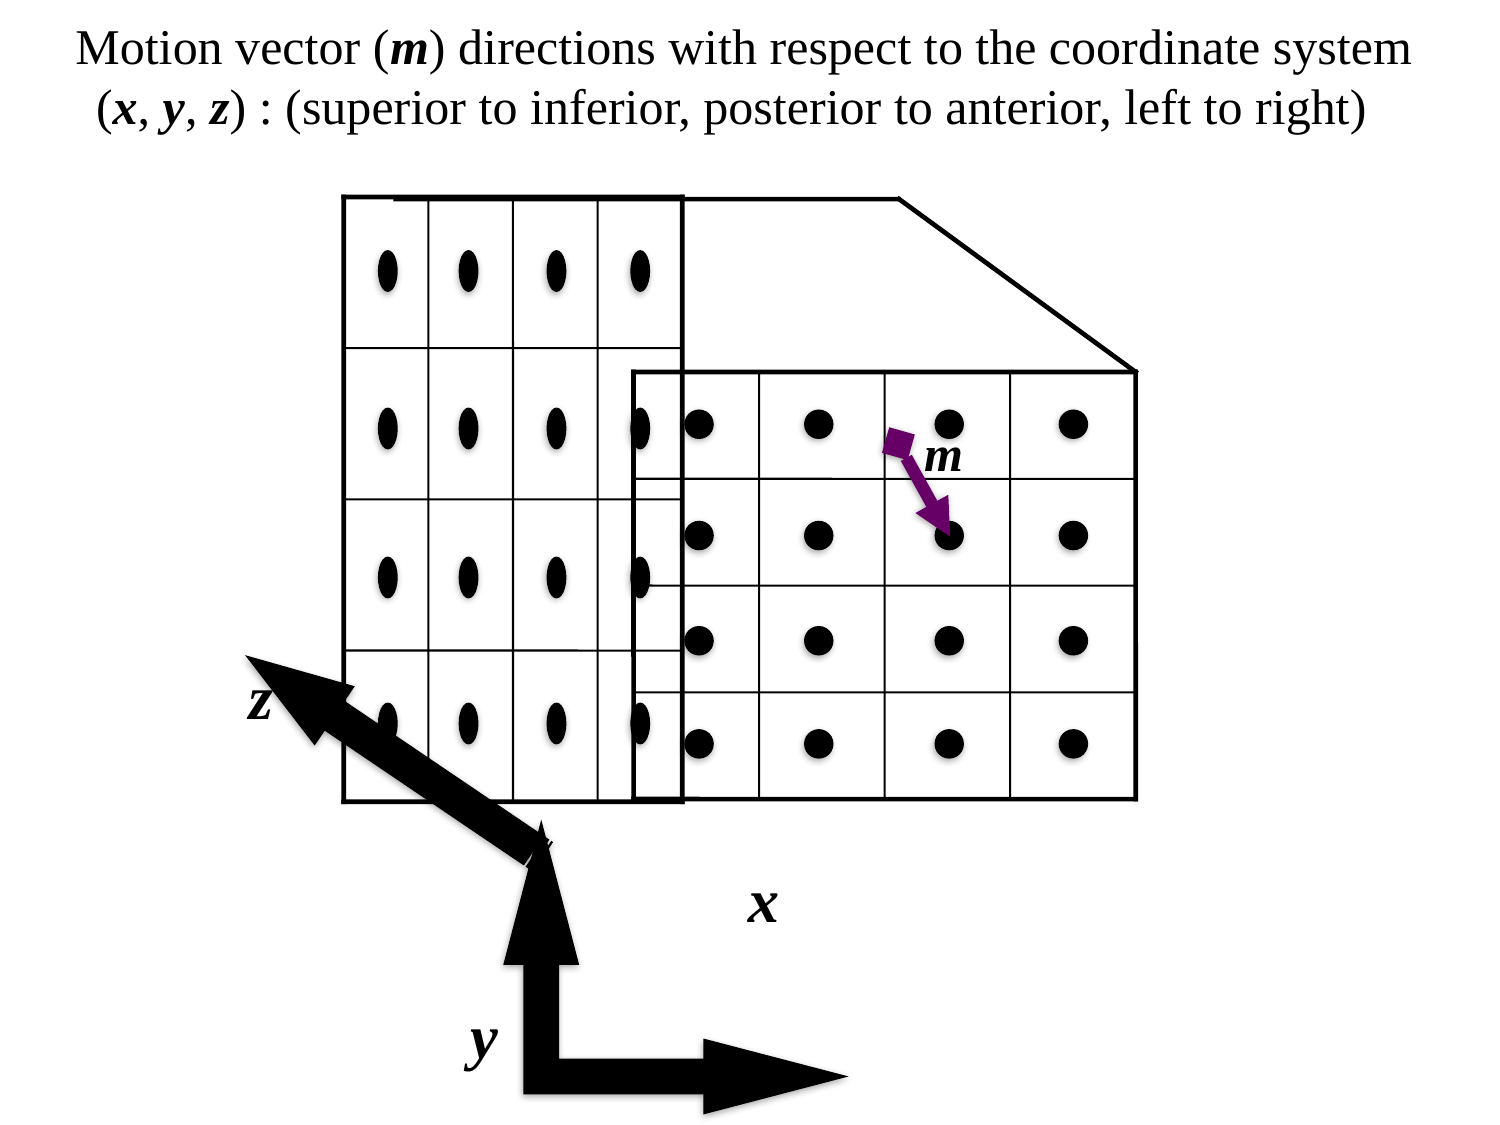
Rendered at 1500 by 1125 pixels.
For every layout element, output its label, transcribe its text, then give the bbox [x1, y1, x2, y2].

text_box [687, 728, 715, 760]
text_box [1057, 519, 1089, 552]
text_box [502, 818, 850, 1116]
text_box [1011, 586, 1135, 692]
text_box [687, 519, 715, 552]
text_box [803, 625, 835, 657]
text_box [885, 373, 1010, 478]
text_box [803, 408, 835, 440]
text_box [1057, 728, 1089, 760]
text_box [803, 728, 835, 760]
text_box [440, 810, 533, 866]
text_box [687, 586, 759, 692]
text_box [1057, 625, 1089, 657]
text_box [687, 625, 715, 657]
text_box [898, 443, 951, 537]
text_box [343, 196, 683, 802]
text_box m [909, 413, 979, 489]
text_box [1011, 693, 1135, 799]
text_box [760, 373, 884, 478]
text_box [687, 408, 715, 440]
text_box [760, 693, 884, 799]
text_box [1057, 408, 1089, 440]
text_box z [233, 649, 288, 739]
text_box [937, 521, 965, 552]
text_box [933, 625, 965, 657]
text_box Motion vector (m) directions with respect to the coordinate system (x, y, z) : (superior to inferior, posterior to anterior, left to right) [60, 6, 1441, 142]
text_box [687, 371, 759, 478]
text_box [933, 728, 965, 760]
text_box [687, 693, 759, 799]
text_box y [455, 989, 513, 1079]
text_box [687, 479, 759, 585]
text_box [1011, 479, 1135, 585]
text_box [1011, 373, 1135, 478]
text_box [803, 519, 835, 552]
text_box [938, 408, 960, 413]
text_box [288, 666, 338, 747]
text_box x [733, 853, 795, 943]
text_box [885, 693, 1010, 799]
